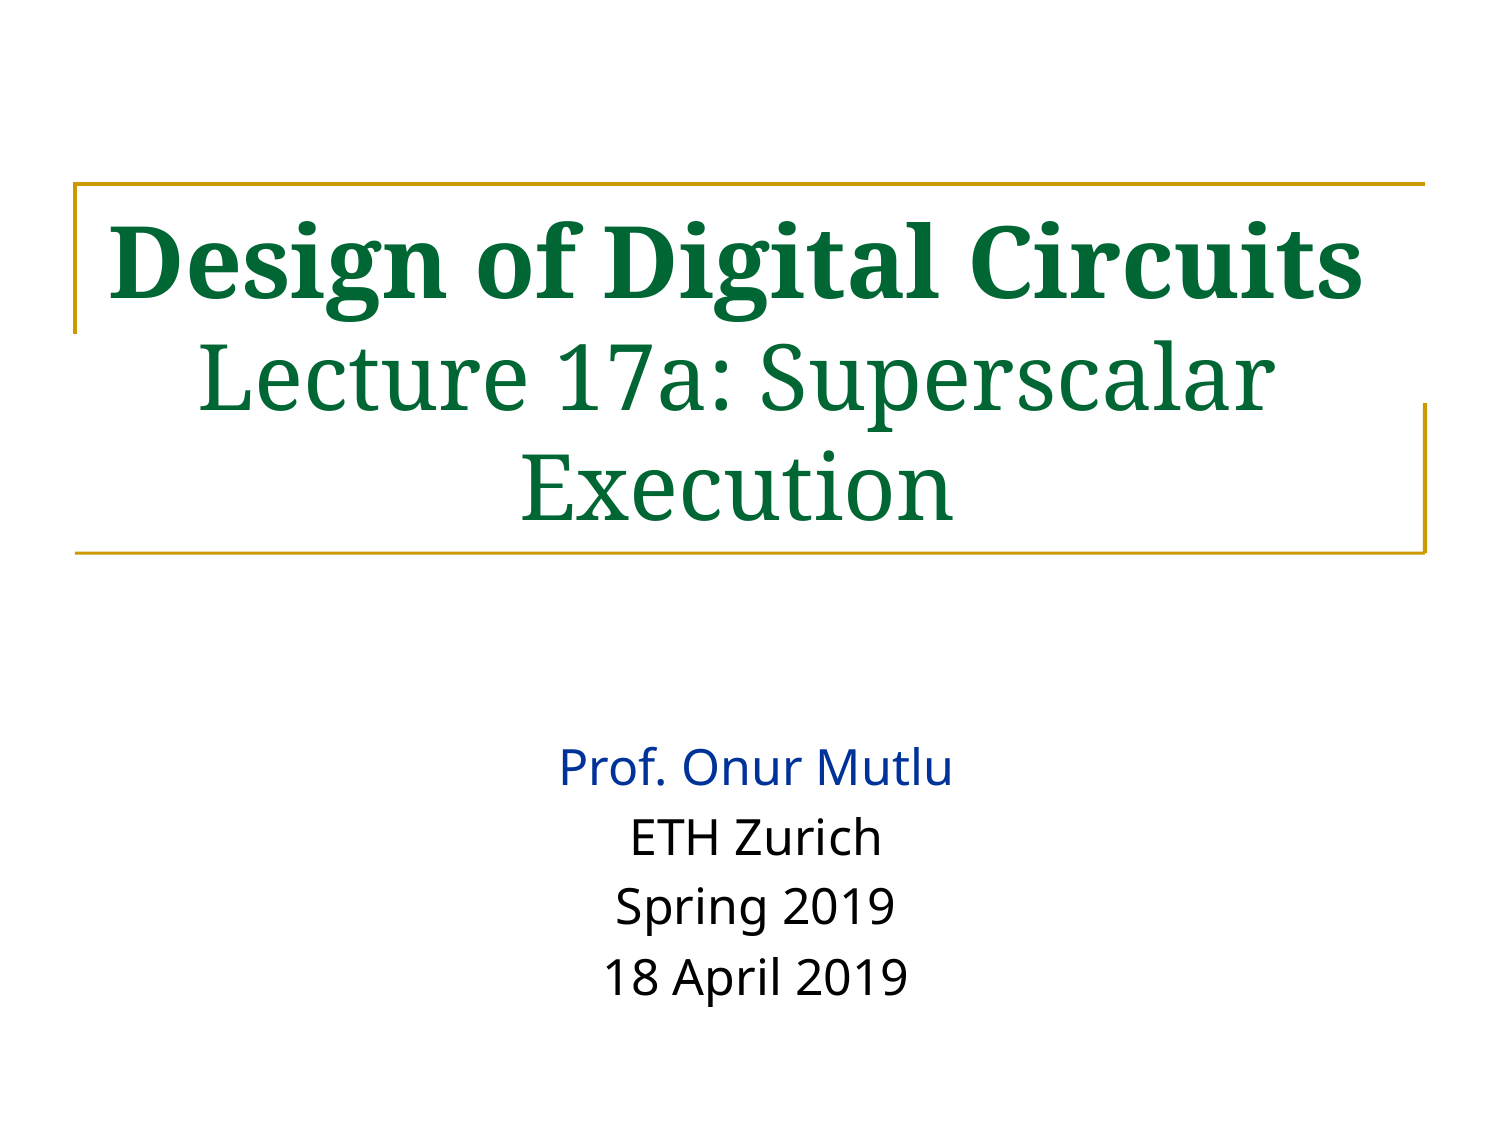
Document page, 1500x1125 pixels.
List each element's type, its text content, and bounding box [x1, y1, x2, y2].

subtitle Prof. Onur Mutlu ETH Zurich Spring 2019 18 April 2019 [112, 587, 1400, 1064]
title Design of Digital Circuits Lecture 17a: Superscalar Execution [37, 187, 1438, 550]
